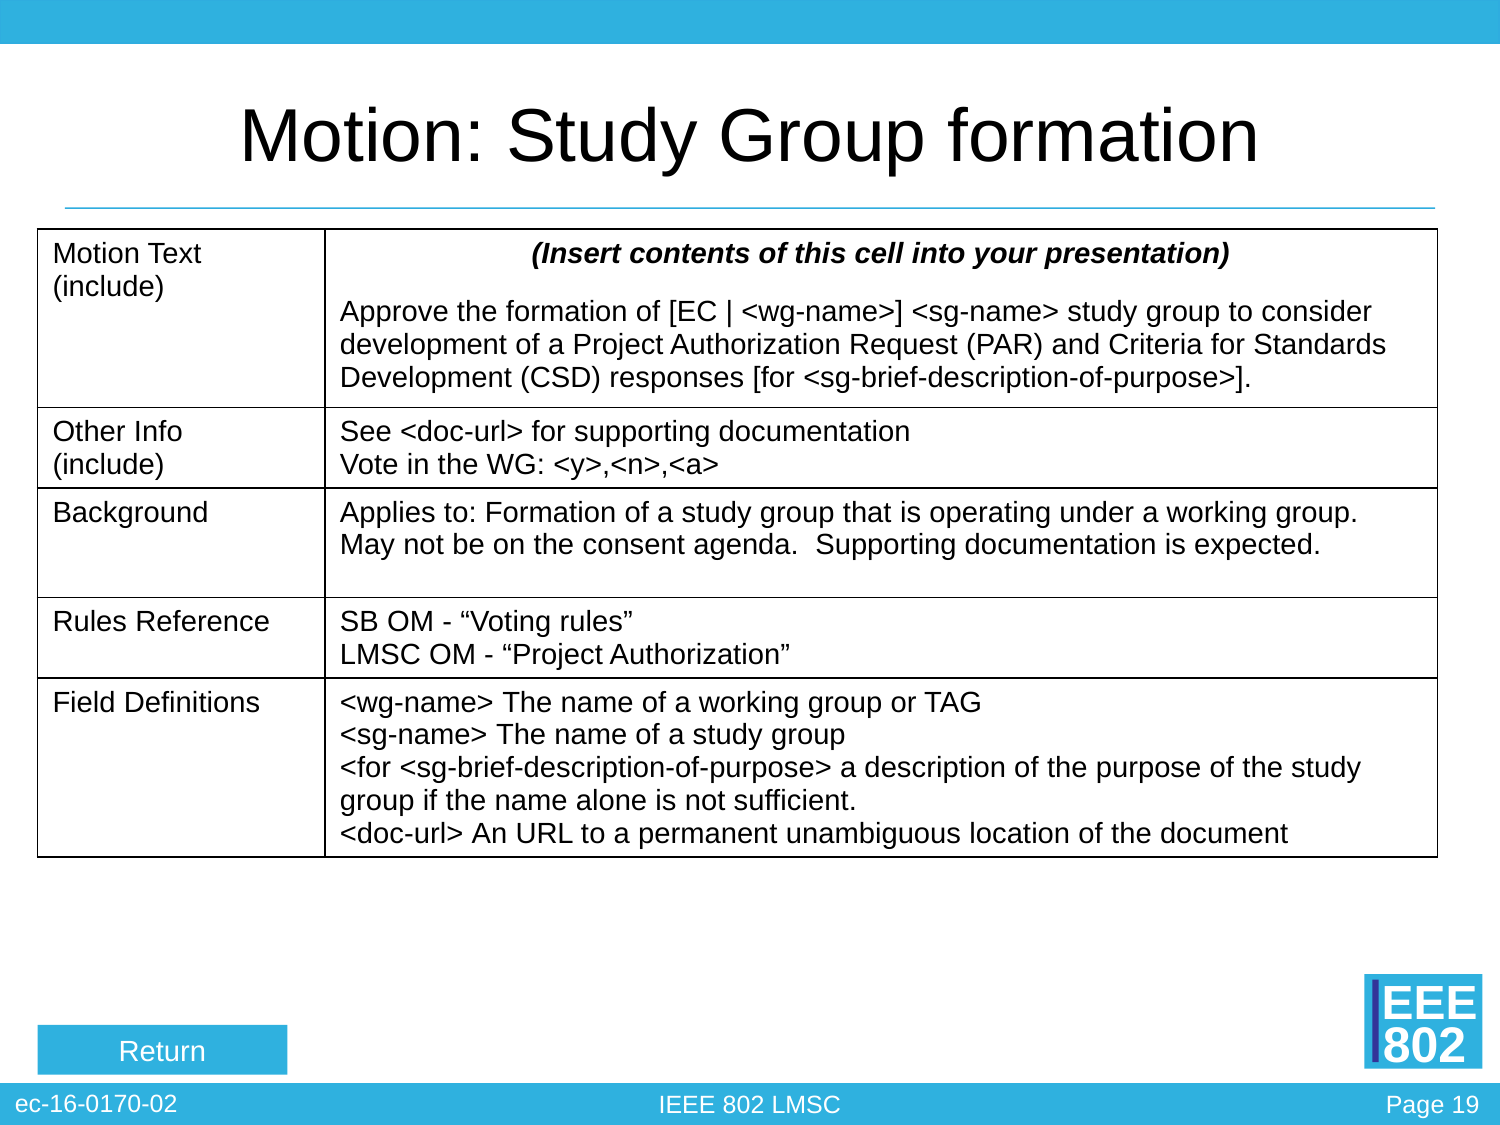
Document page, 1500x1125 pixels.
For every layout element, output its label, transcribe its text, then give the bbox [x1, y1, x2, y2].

table_cell Applies to: Formation of a study group that is operating under a working group. May not be on the consent agenda. Supporting documentation is expected. [326, 489, 1437, 597]
table_cell Field Definitions [38, 679, 324, 856]
table_cell See <doc-url> for supporting documentation Vote in the WG: <y>,<n>,<a> [326, 408, 1437, 487]
table_cell Approve the formation of [EC | <wg-name>] <sg-name> study group to consider development of a Project Authorization Request (PAR) and Criteria for Standards Development (CSD) responses [for <sg-brief-description-of-purpose>]. [326, 287, 1437, 407]
table_header Motion Text (include) [38, 230, 324, 407]
table_cell Rules Reference [38, 598, 324, 677]
table_cell Other Info (include) [38, 408, 324, 487]
table_cell <wg-name> The name of a working group or TAG <sg-name> The name of a study group <for <sg-brief-description-of-purpose> a description of the purpose of the study group if the name alone is not sufficient. <doc-url> An URL to a permanent unambiguous location of the document [326, 679, 1437, 856]
table_cell SB OM - “Voting rules” LMSC OM - “Project Authorization” [326, 598, 1437, 677]
title Motion: Study Group formation [75, 66, 1425, 197]
table_header (Insert contents of this cell into your presentation) [326, 230, 1437, 287]
table_cell Background [38, 489, 324, 597]
text_box Return [37, 1024, 288, 1075]
